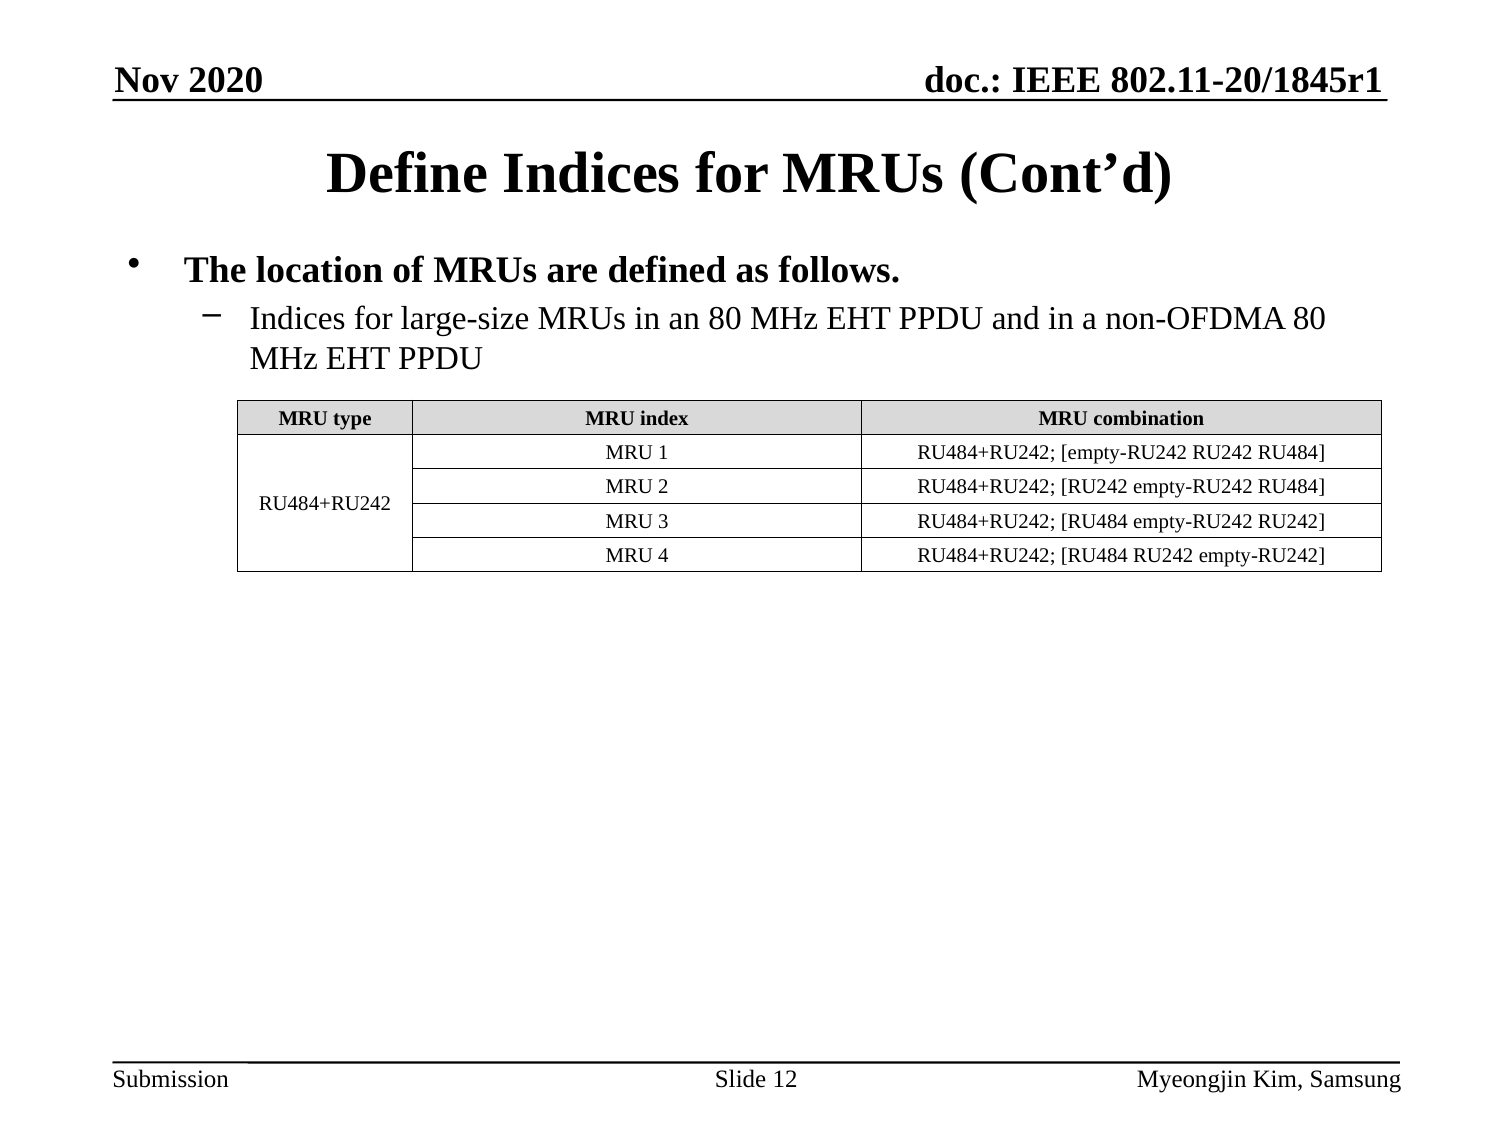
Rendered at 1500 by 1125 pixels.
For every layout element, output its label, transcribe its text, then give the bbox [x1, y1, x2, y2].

title Define Indices for MRUs (Cont’d) [112, 112, 1388, 226]
footer Myeongjin Kim, Samsung [1130, 1061, 1402, 1093]
table_cell RU484+RU242; [empty-RU242 RU242 RU484] [862, 435, 1381, 468]
table_cell MRU 4 [413, 538, 861, 571]
list The location of MRUs are defined as follows. Indices for large-size MRUs in an 80 MHz EHT PPDU and in a non-OFDMA 80 MHz EHT PPDU [112, 237, 1388, 1001]
table_header MRU index [413, 401, 861, 434]
table_cell MRU 3 [413, 504, 861, 537]
slide_number Slide 12 [712, 1061, 800, 1093]
table_header MRU combination [862, 401, 1381, 434]
table_cell RU484+RU242; [RU484 empty-RU242 RU242] [862, 504, 1381, 537]
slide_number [114, 54, 309, 101]
table_cell MRU 1 [413, 435, 861, 468]
table_cell RU484+RU242; [RU484 RU242 empty-RU242] [862, 538, 1381, 571]
table_header MRU type [238, 401, 412, 434]
table_cell MRU 2 [413, 469, 861, 503]
table_cell RU484+RU242 [238, 435, 412, 571]
table_cell RU484+RU242; [RU242 empty-RU242 RU484] [862, 469, 1381, 503]
